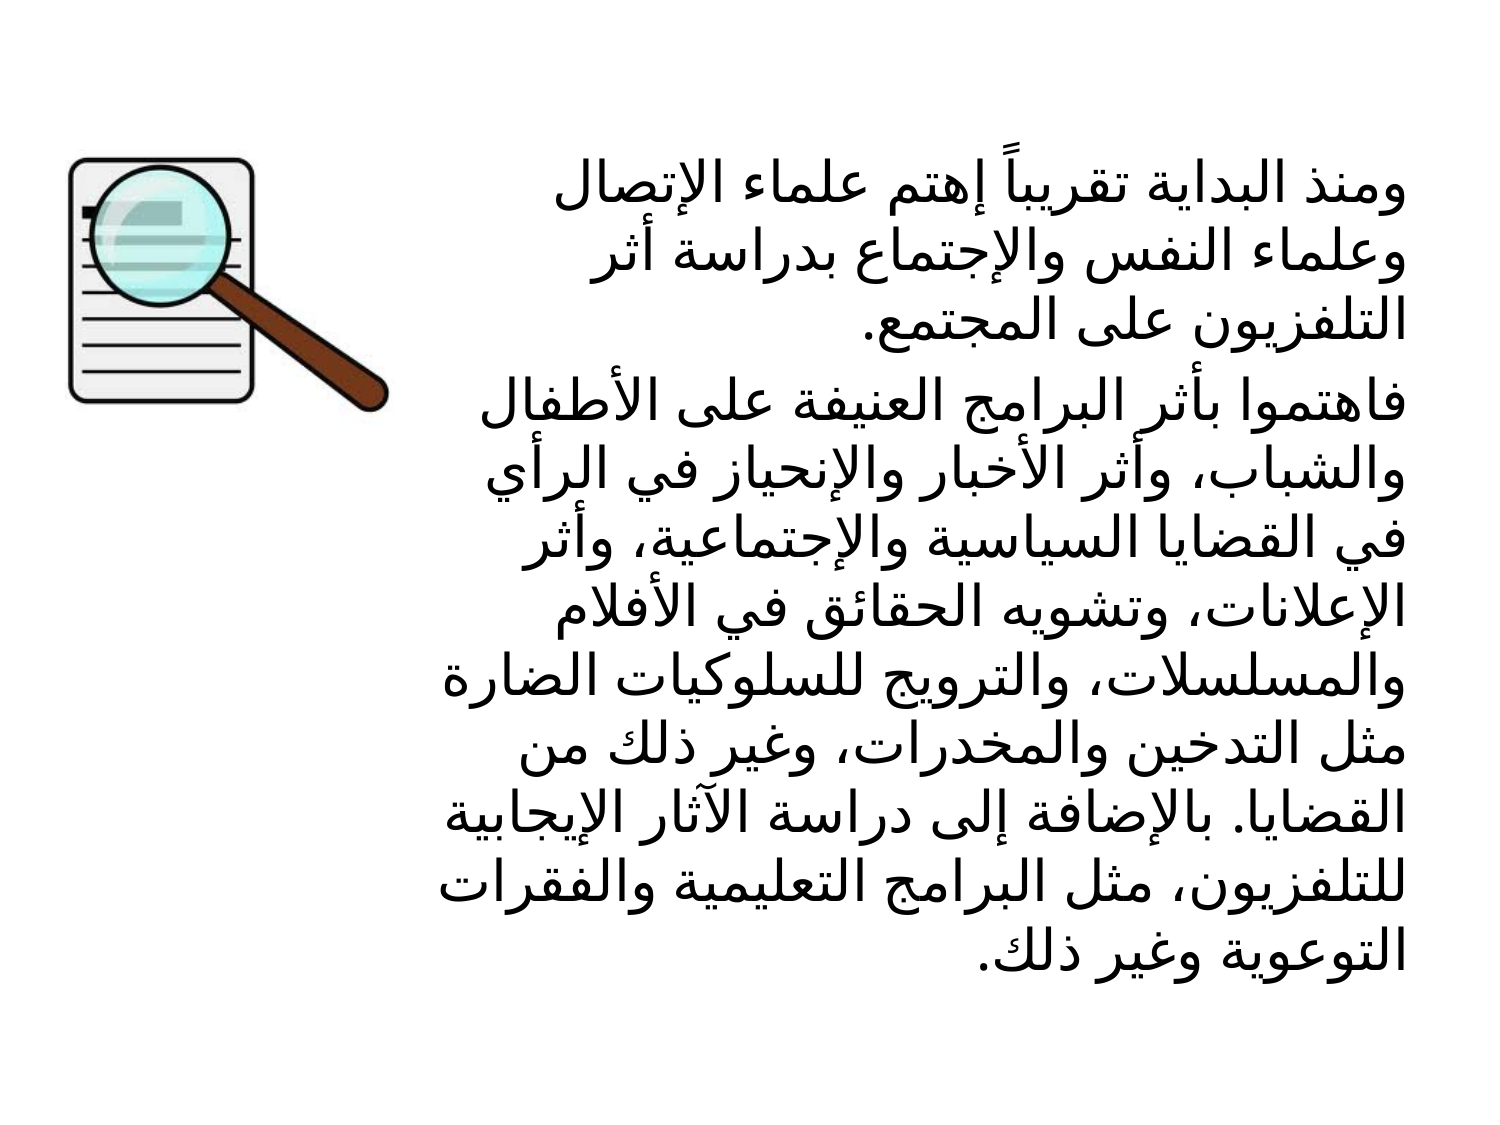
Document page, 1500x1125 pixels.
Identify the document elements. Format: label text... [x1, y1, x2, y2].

list ومنذ البداية تقريباً إهتم علماء الإتصال وعلماء النفس والإجتماع بدراسة أثر التلفزيون على المجتمع. فاهتموا بأثر البرامج العنيفة على الأطفال والشباب، وأثر الأخبار والإنحياز في الرأي في القضايا السياسية والإجتماعية، وأثر الإعلانات، وتشويه الحقائق في الأفلام والمسلسلات، والترويج للسلوكيات الضارة مثل التدخين والمخدرات، وغير ذلك من القضايا. بالإضافة إلى دراسة الآثار الإيجابية للتلفزيون، مثل البرامج التعليمية والفقرات التوعوية وغير ذلك. [395, 137, 1425, 1005]
picture [64, 148, 394, 445]
